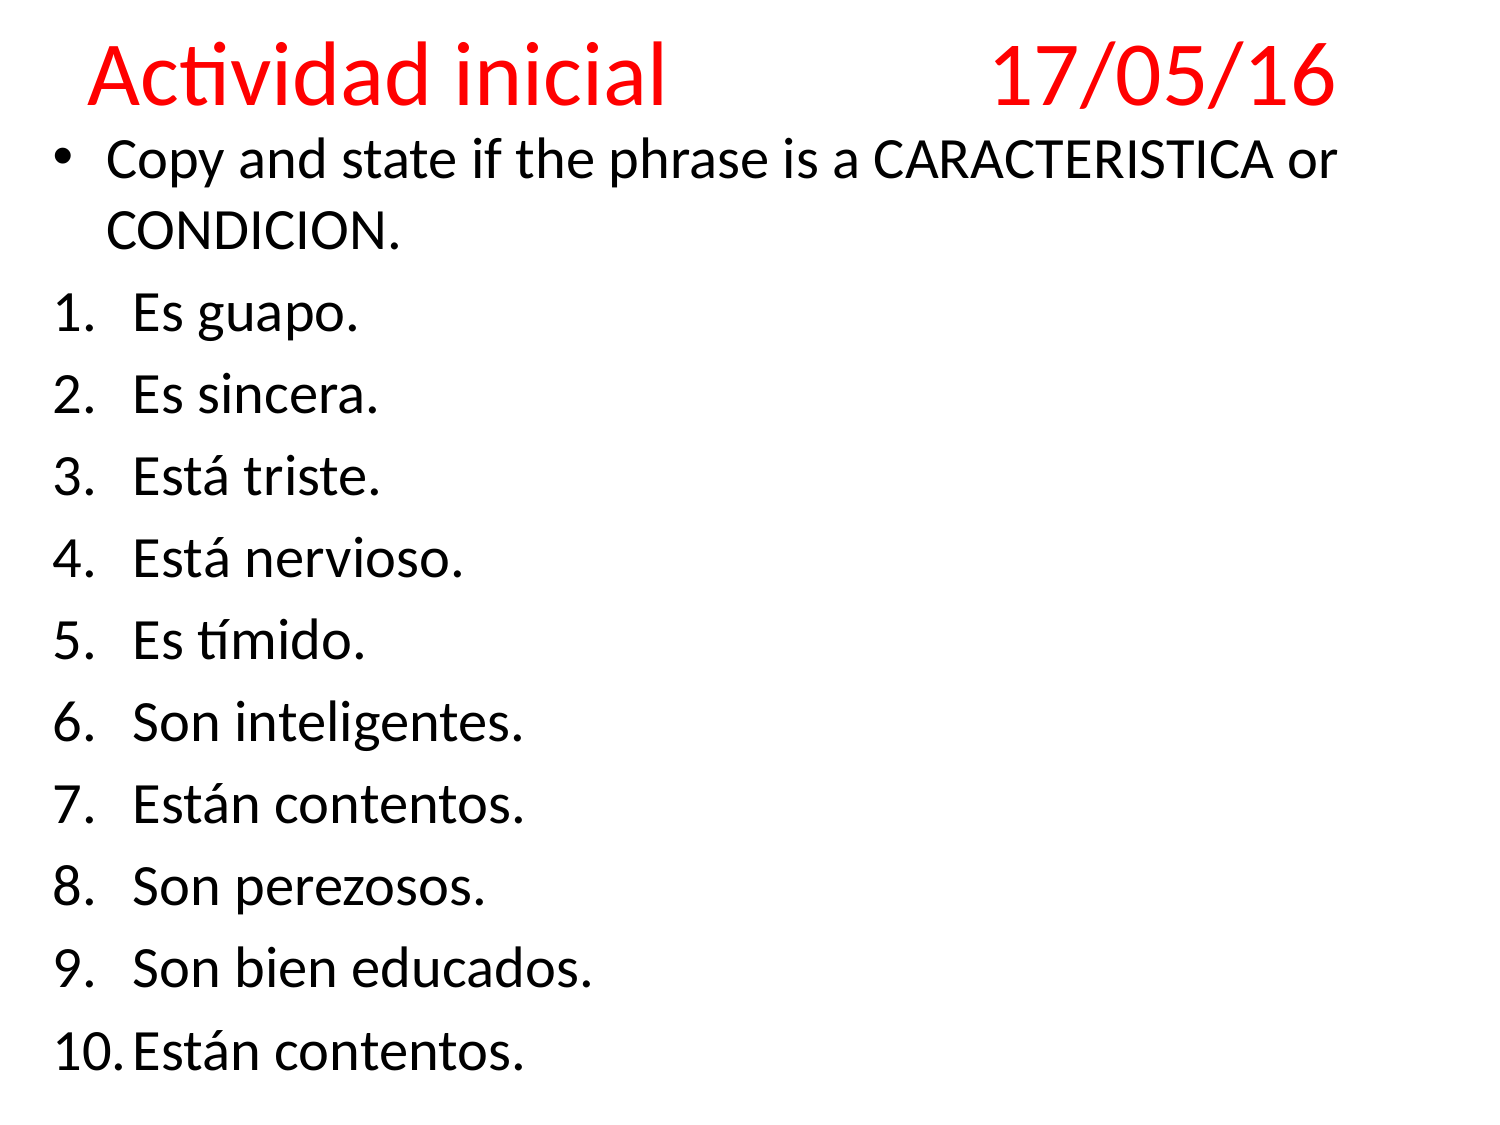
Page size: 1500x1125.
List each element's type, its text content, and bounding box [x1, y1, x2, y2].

title Actividad inicial 17/05/16 [37, 0, 1388, 163]
list Copy and state if the phrase is a CARACTERISTICA or CONDICION. Es guapo. Es sincera. Está triste. Está nervioso. Es tímido. Son inteligentes. Están contentos. Son perezosos. Son bien educados. Están contentos. [37, 112, 1475, 1100]
